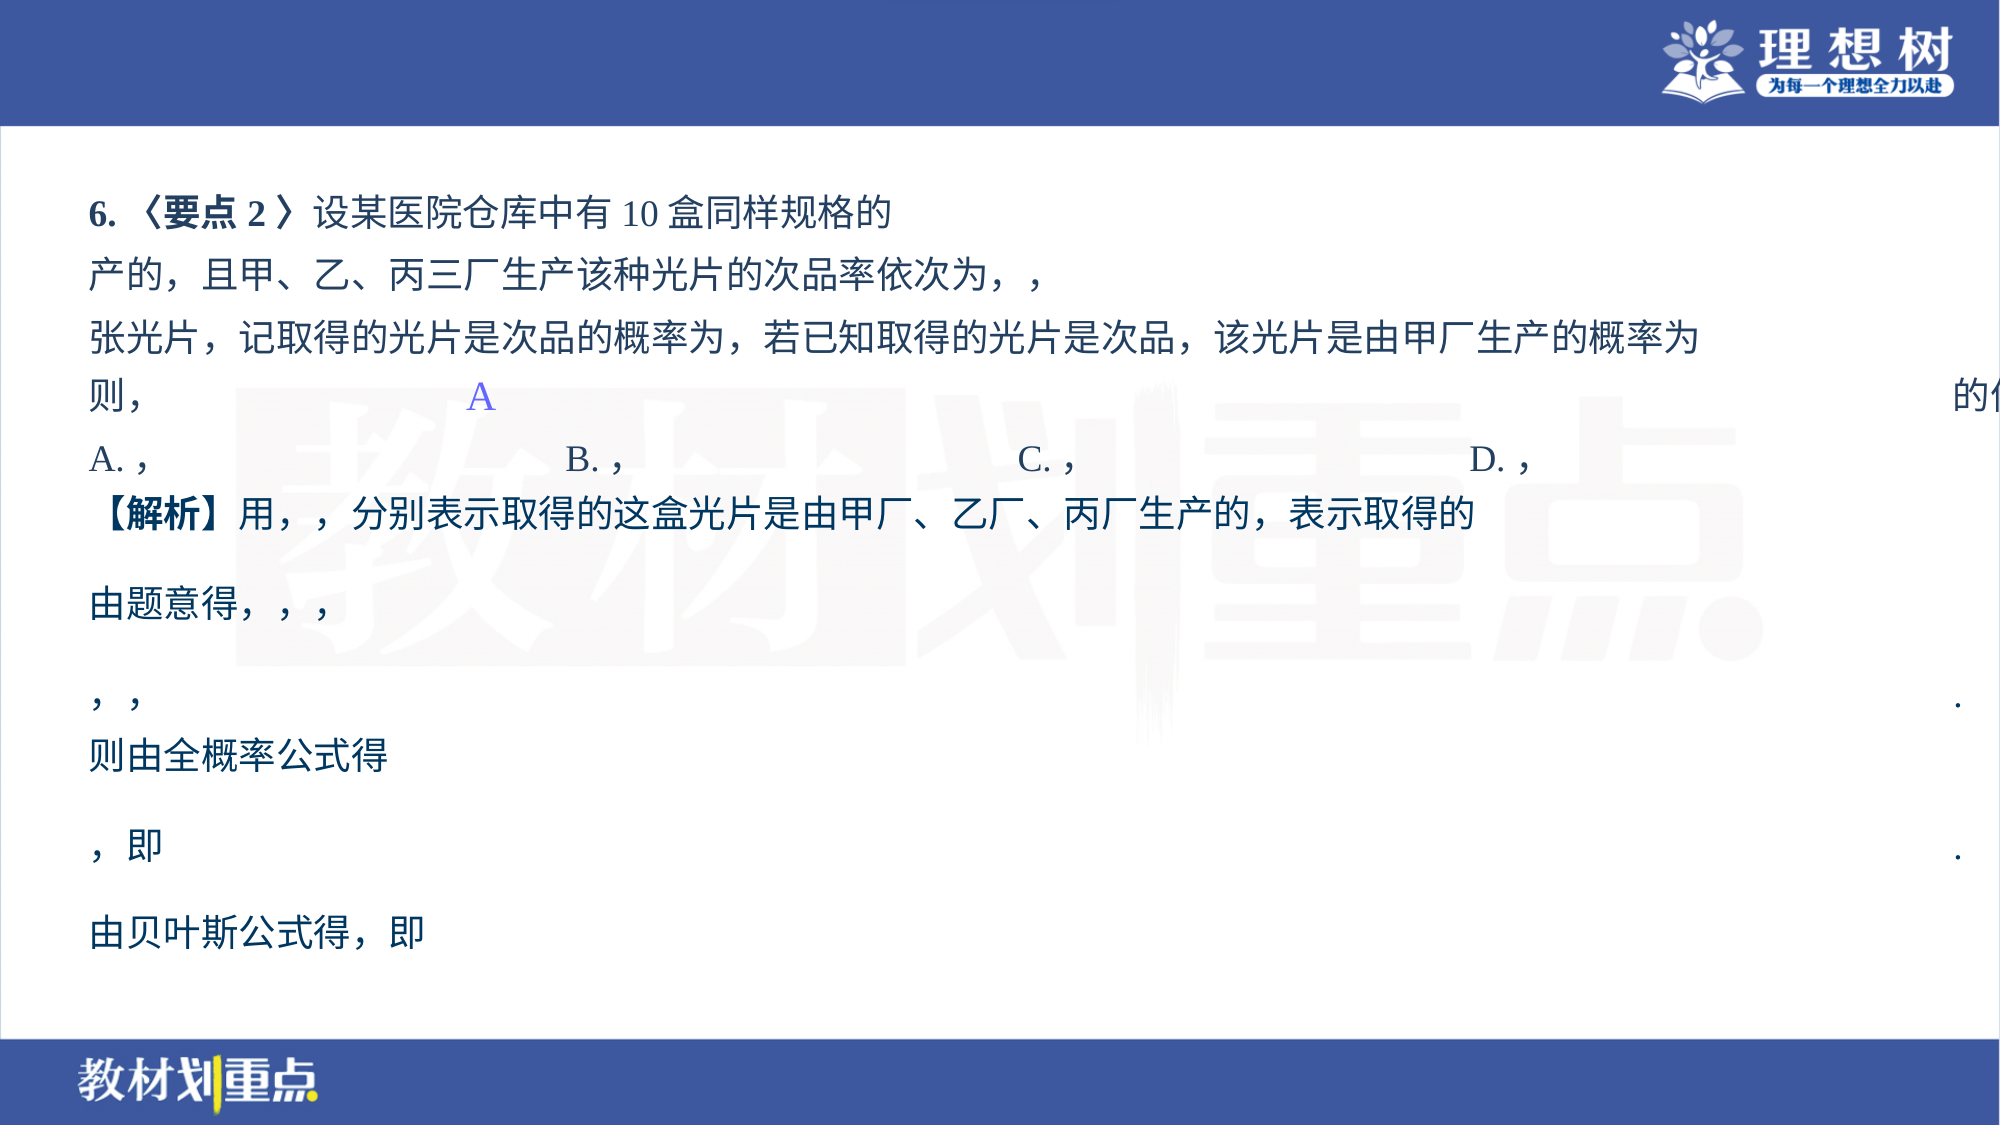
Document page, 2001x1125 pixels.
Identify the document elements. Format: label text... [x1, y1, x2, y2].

text_box A [450, 366, 512, 416]
picture [0, 0, 2000, 1125]
